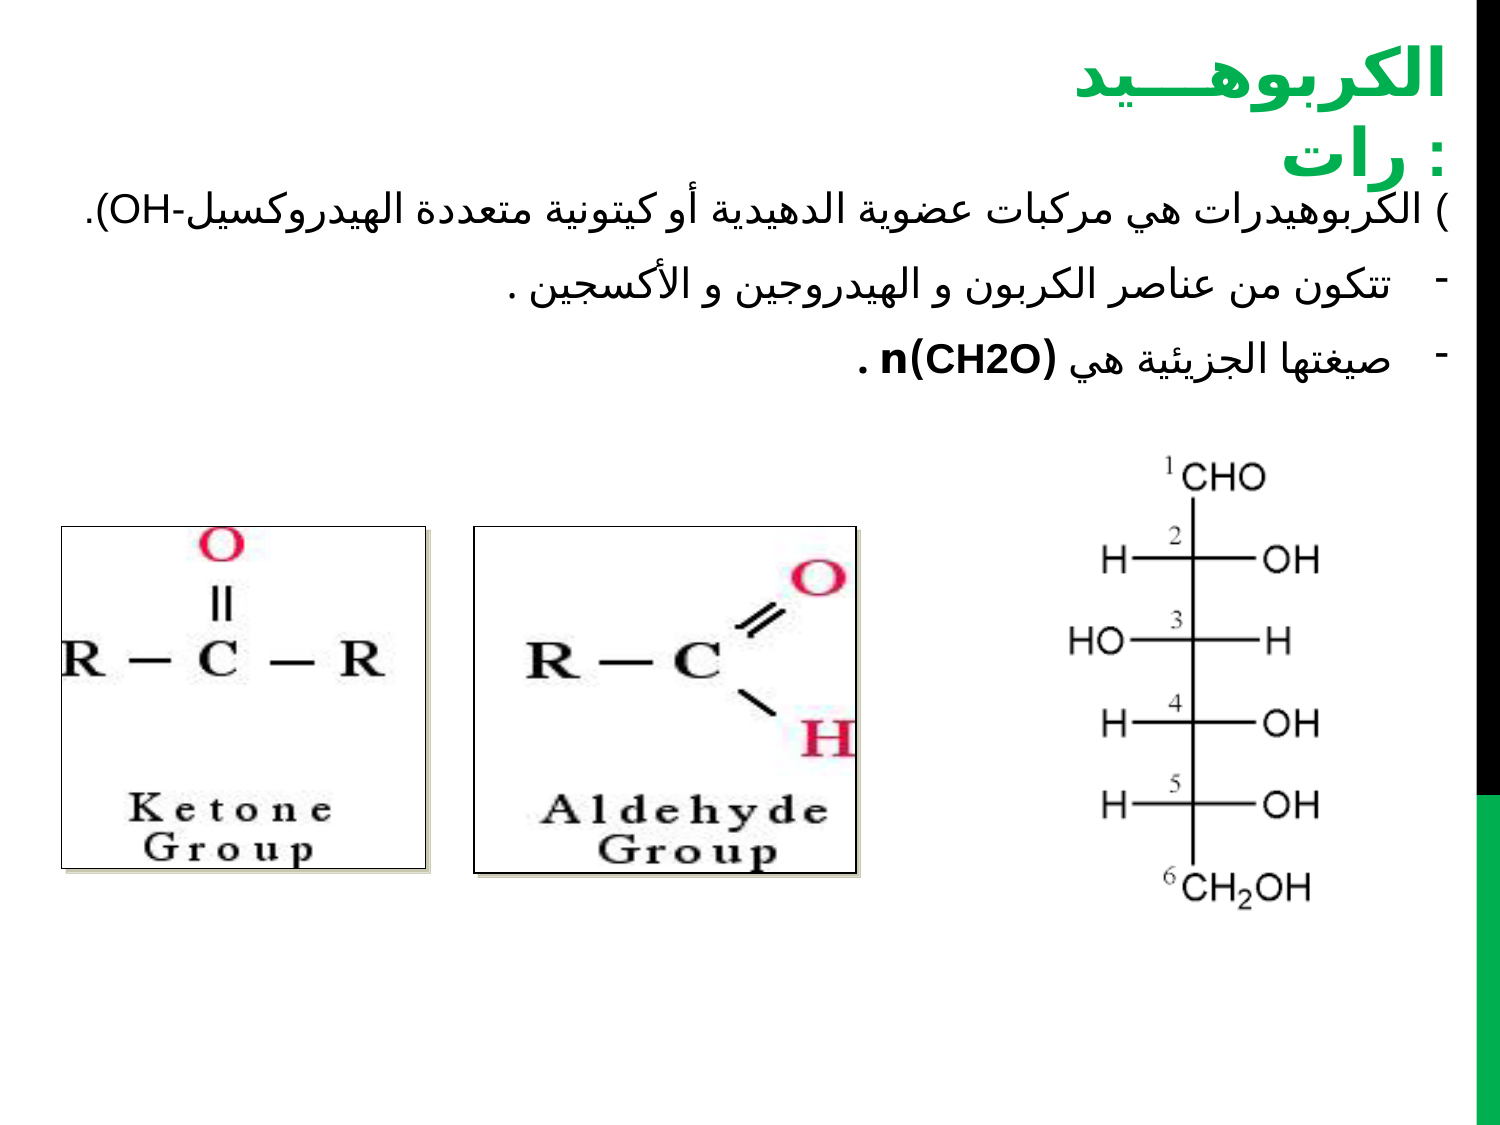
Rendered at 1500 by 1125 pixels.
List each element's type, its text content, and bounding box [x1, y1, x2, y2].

text_box .(OH-الكربوهيدرات هي مركبات عضوية الدهيدية أو كيتونية متعددة الهيدروكسيل ( تتكون من عناصر الكربون و الهيدروجين و الأكسجين . صيغتها الجزيئية هي (CH2O)n . [12, 149, 1464, 390]
picture [61, 526, 426, 869]
picture [474, 526, 856, 873]
text_box الكربوهـــيدرات : [1046, 22, 1464, 197]
picture [1045, 446, 1340, 953]
